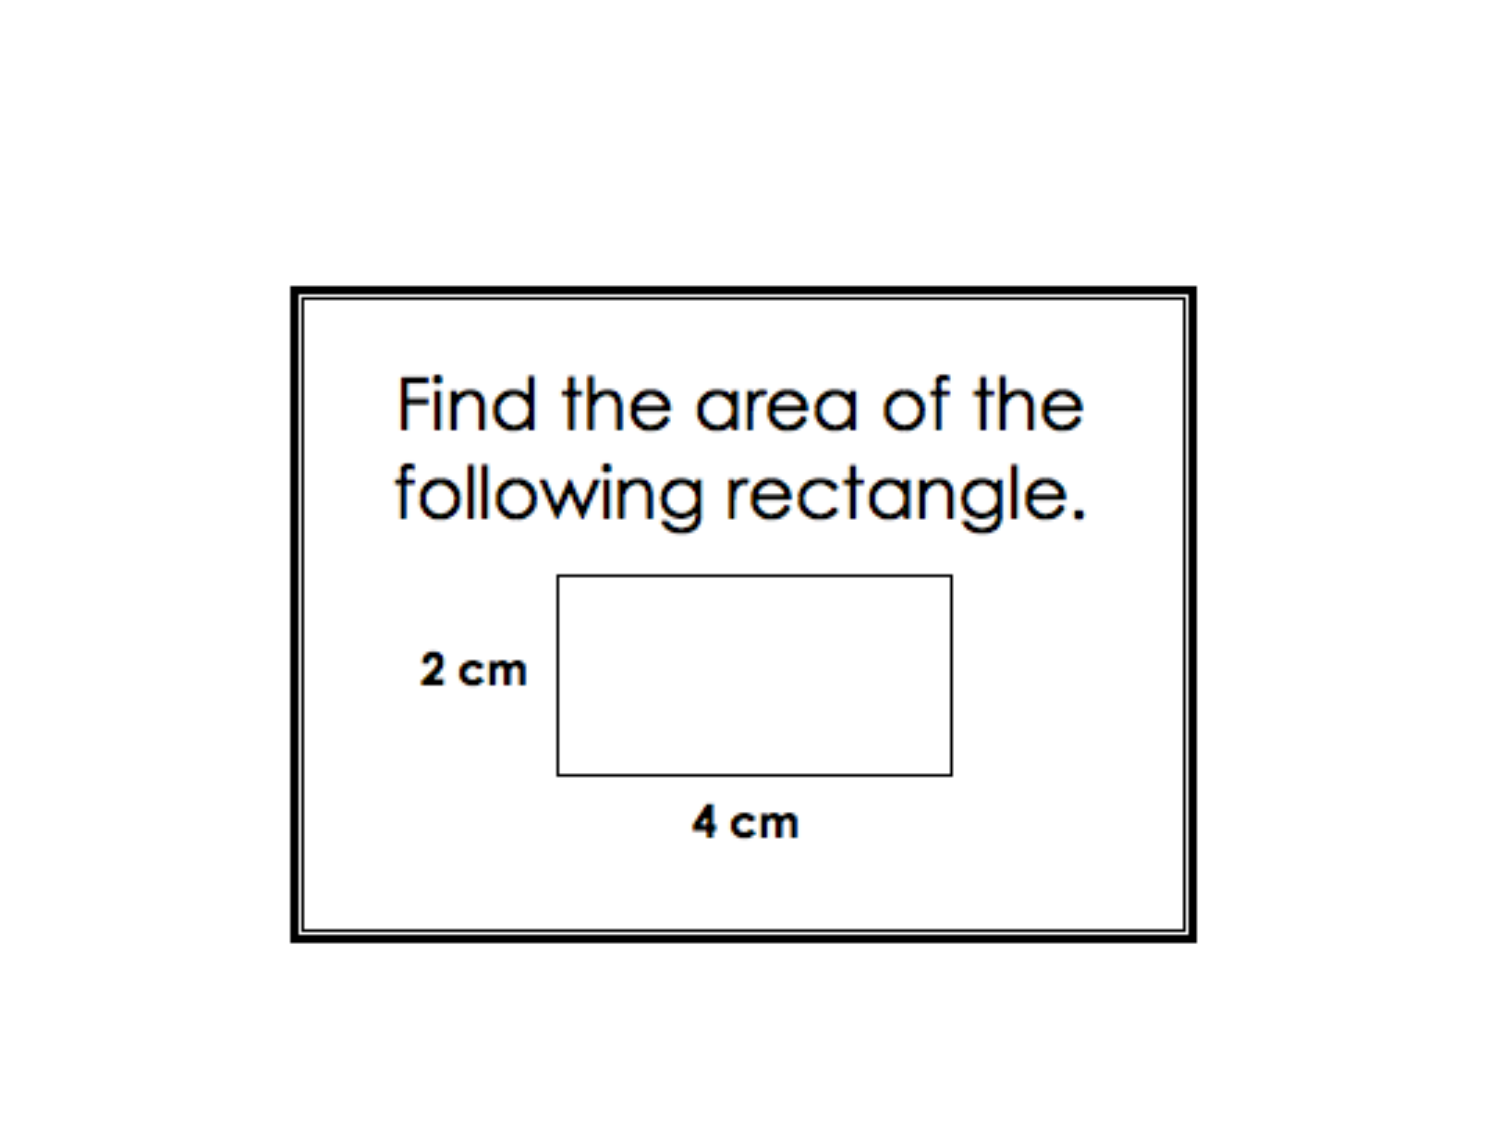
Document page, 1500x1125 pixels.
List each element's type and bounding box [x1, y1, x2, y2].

list [74, 262, 1426, 1006]
